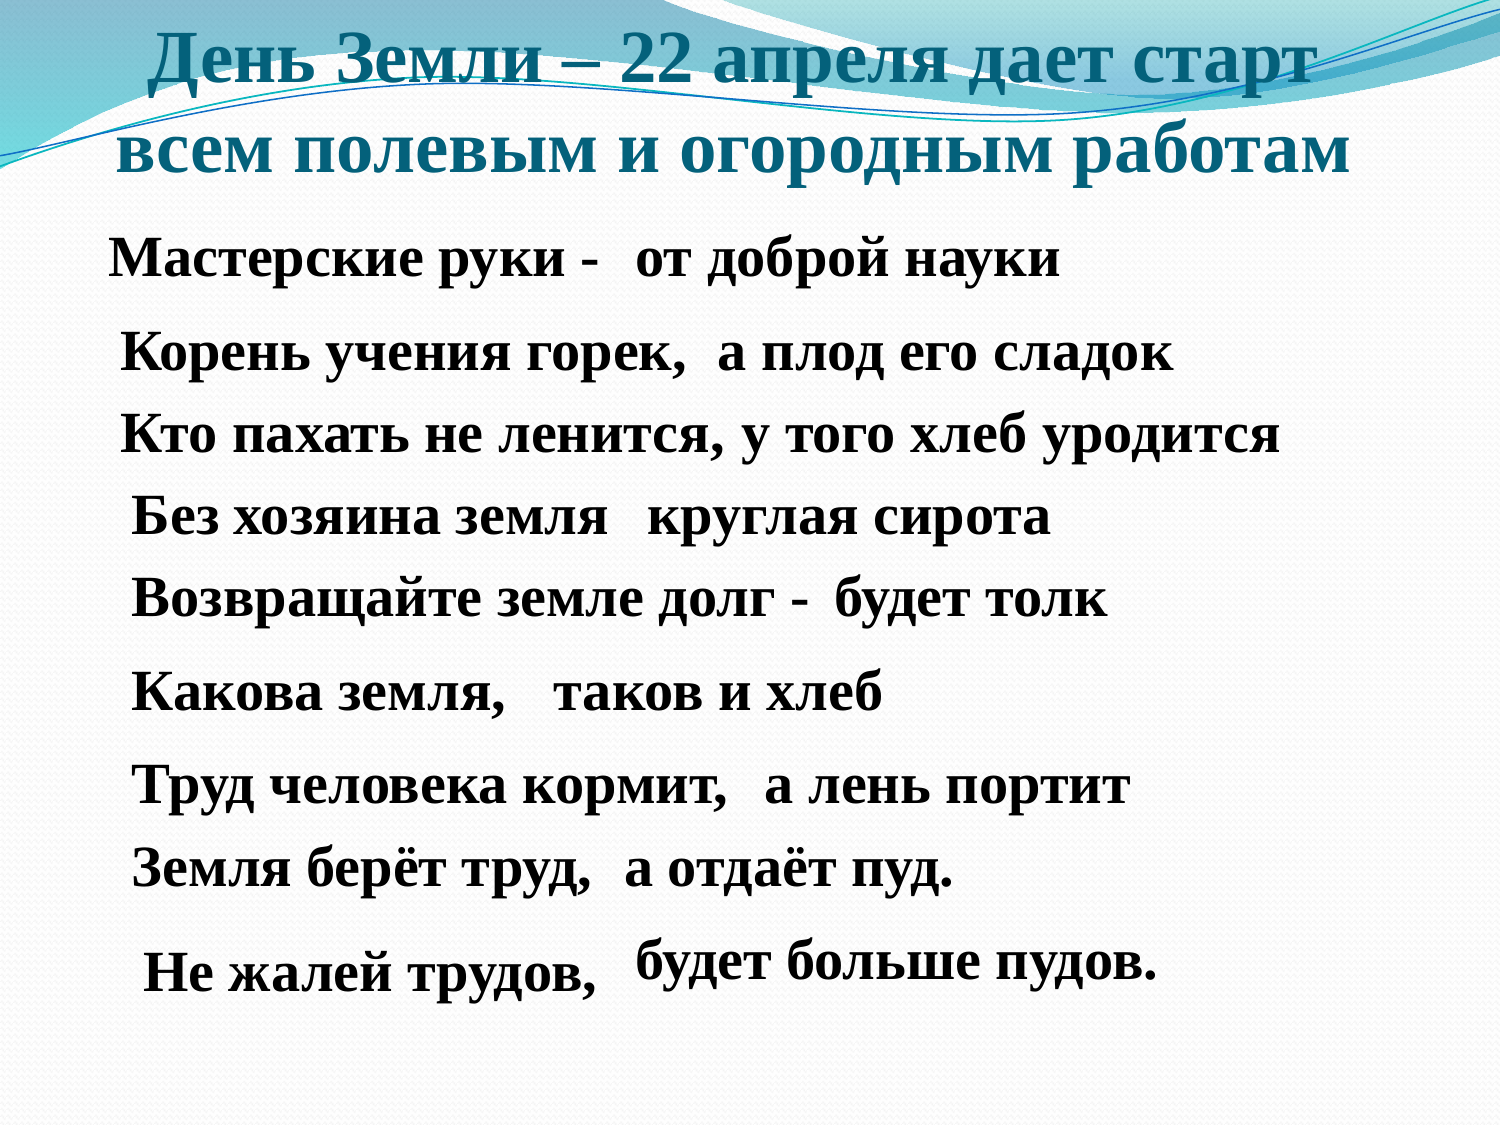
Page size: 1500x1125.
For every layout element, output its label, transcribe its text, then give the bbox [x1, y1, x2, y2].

list а плод его сладок [750, 304, 1289, 386]
text_box Мастерские руки - [93, 210, 629, 318]
list от доброй науки [629, 210, 1284, 307]
text_box а отдаёт пуд. [609, 820, 1219, 925]
text_box Земля берёт труд, [117, 820, 609, 928]
text_box будет больше пудов. [621, 913, 1231, 1021]
text_box Кто пахать не ленится, [105, 386, 726, 494]
text_box круглая сирота [632, 468, 1243, 550]
text_box Без хозяина земля [117, 468, 632, 550]
text_box Возвращайте земле долг - [117, 550, 820, 644]
text_box а лень портит [750, 738, 1360, 846]
text_box Какова земля, [117, 644, 539, 738]
title День Земли – 22 апреля дает старт всем полевым и огородным работам [58, 0, 1409, 188]
text_box Не жалей трудов, [128, 925, 774, 1033]
text_box таков и хлеб [539, 644, 1149, 738]
text_box Труд человека кормит, [117, 738, 750, 820]
text_box Корень учения горек, [105, 304, 750, 386]
text_box у того хлеб уродится [726, 386, 1336, 494]
text_box будет толк [820, 550, 1430, 658]
